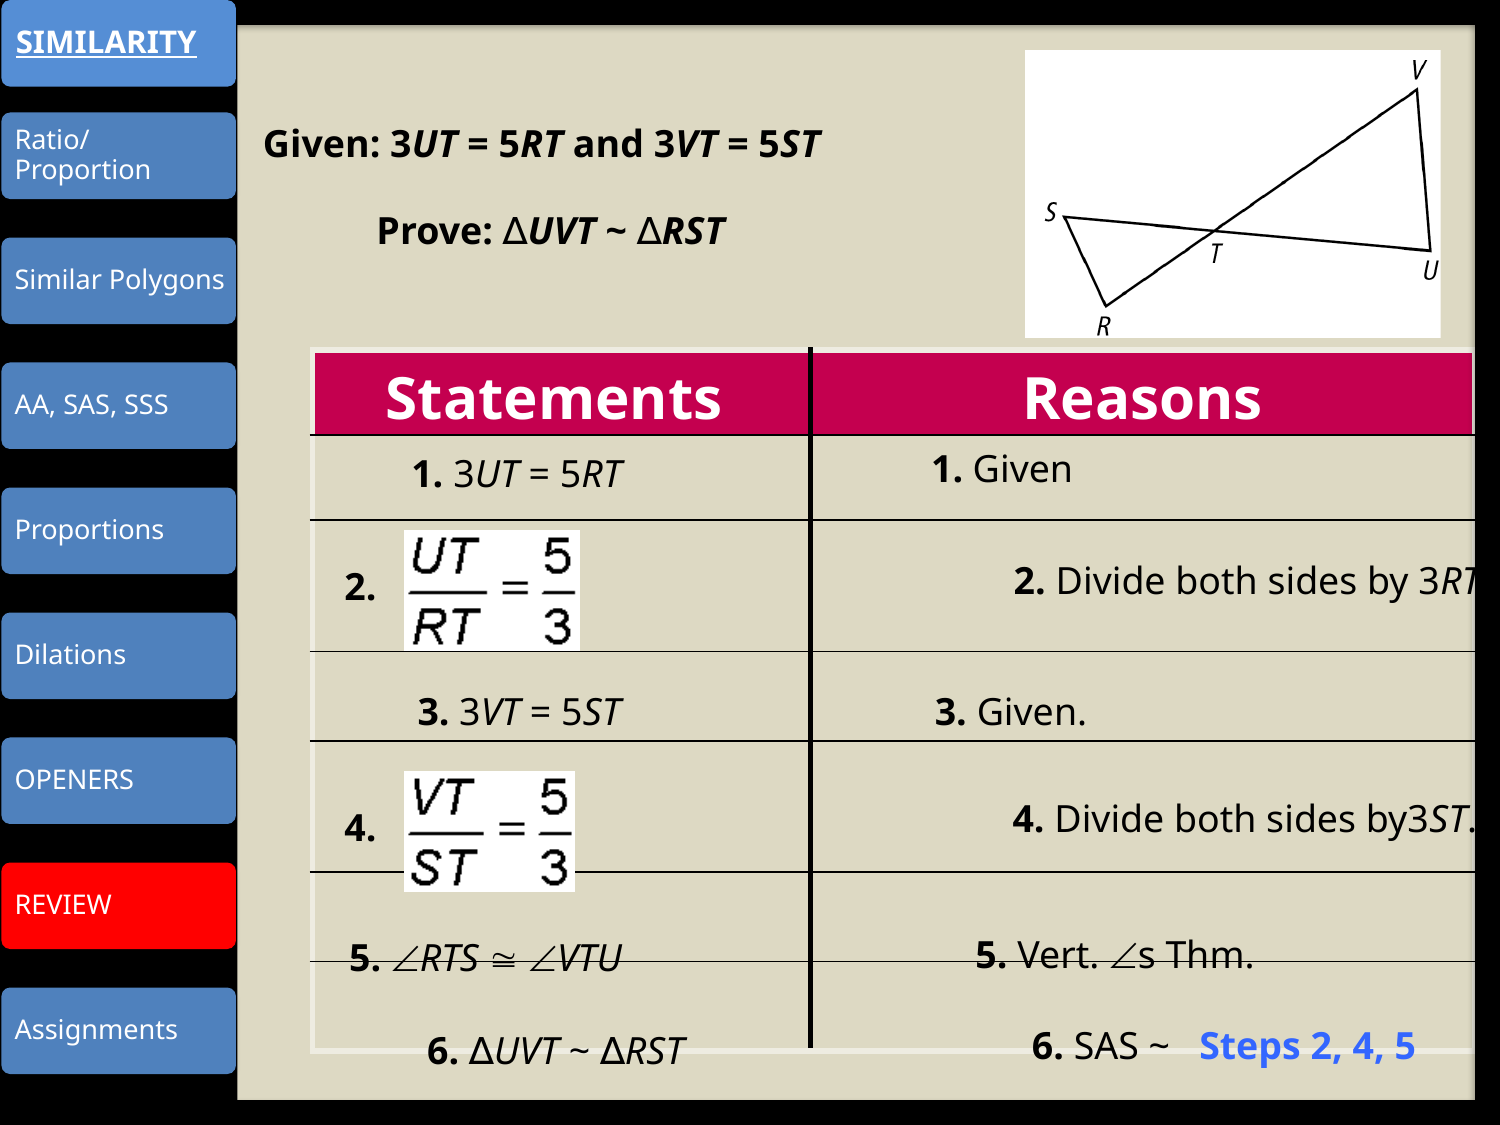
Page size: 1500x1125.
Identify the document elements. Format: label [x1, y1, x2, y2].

text_box [238, 0, 1500, 1125]
text_box [0, 0, 238, 1125]
